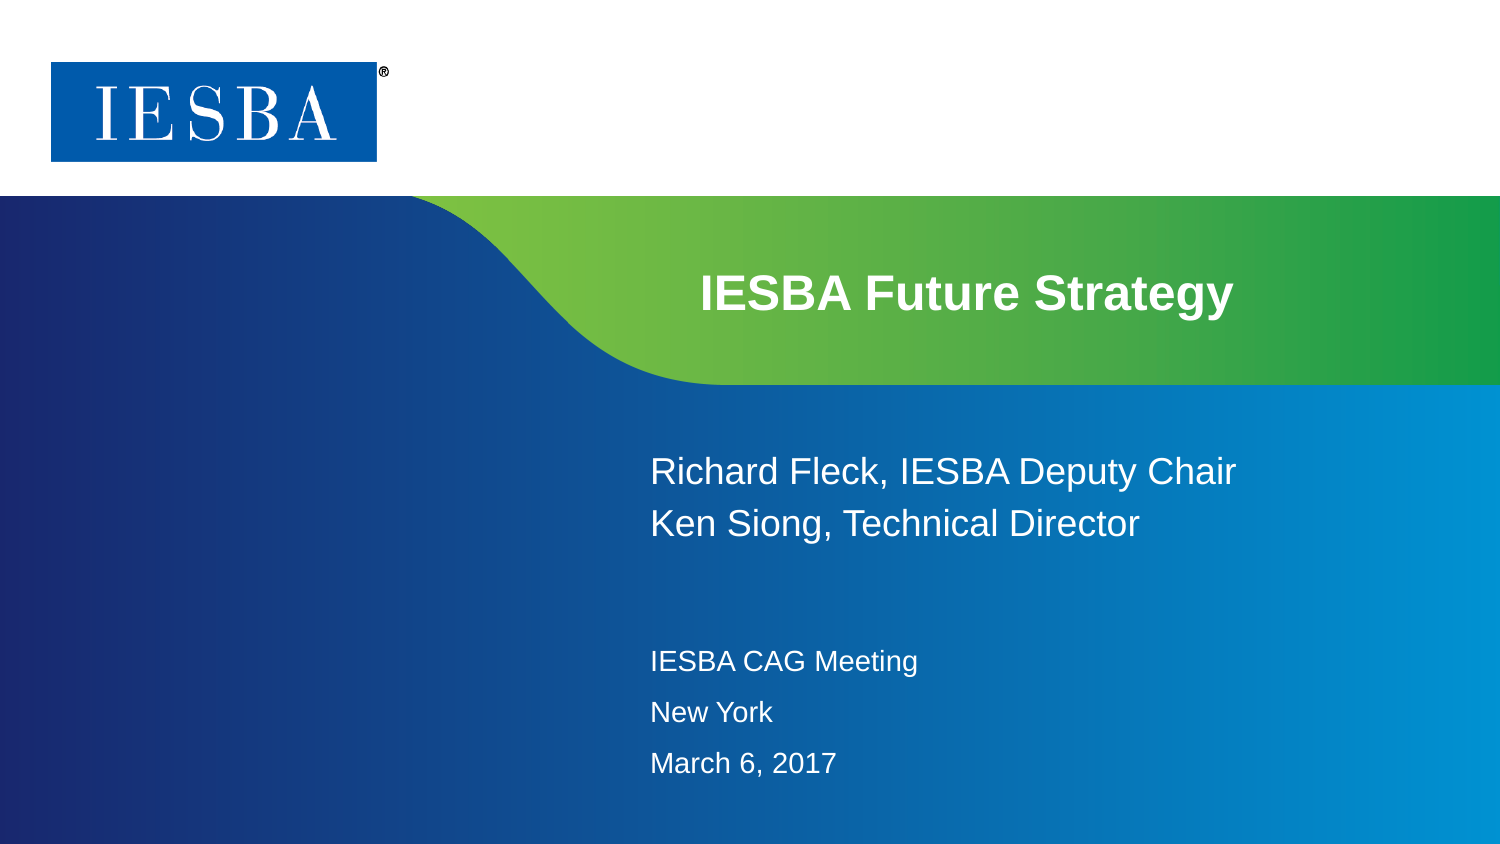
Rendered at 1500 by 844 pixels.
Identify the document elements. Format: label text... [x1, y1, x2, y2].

subtitle IESBA CAG Meeting New York March 6, 2017 [650, 642, 1450, 785]
picture [51, 62, 389, 162]
text_box Richard Fleck, IESBA Deputy Chair Ken Siong, Technical Director [649, 446, 1475, 560]
picture [412, 196, 1500, 385]
title IESBA Future Strategy [699, 229, 1463, 352]
